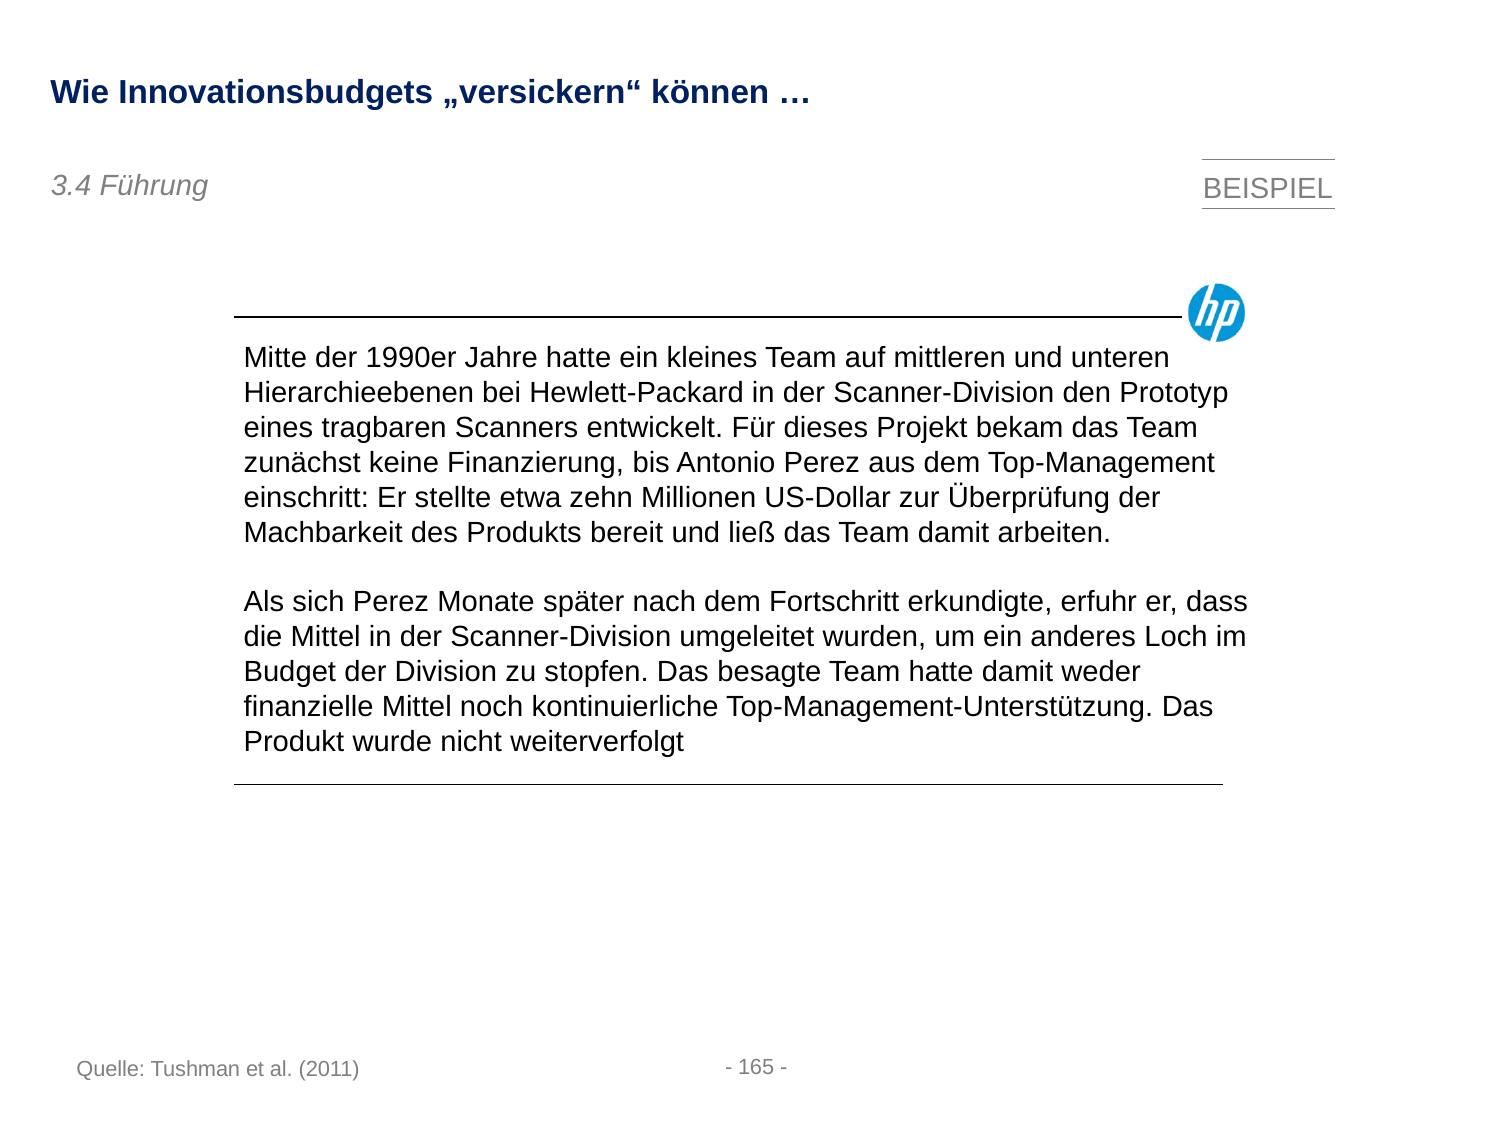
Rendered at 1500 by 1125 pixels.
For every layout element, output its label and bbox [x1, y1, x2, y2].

text_box [61, 1046, 375, 1088]
text_box [36, 159, 224, 209]
picture [1181, 281, 1246, 342]
slide_number [599, 1045, 913, 1093]
text_box [1188, 161, 1349, 212]
text_box [228, 330, 1281, 765]
text_box [35, 63, 1433, 118]
